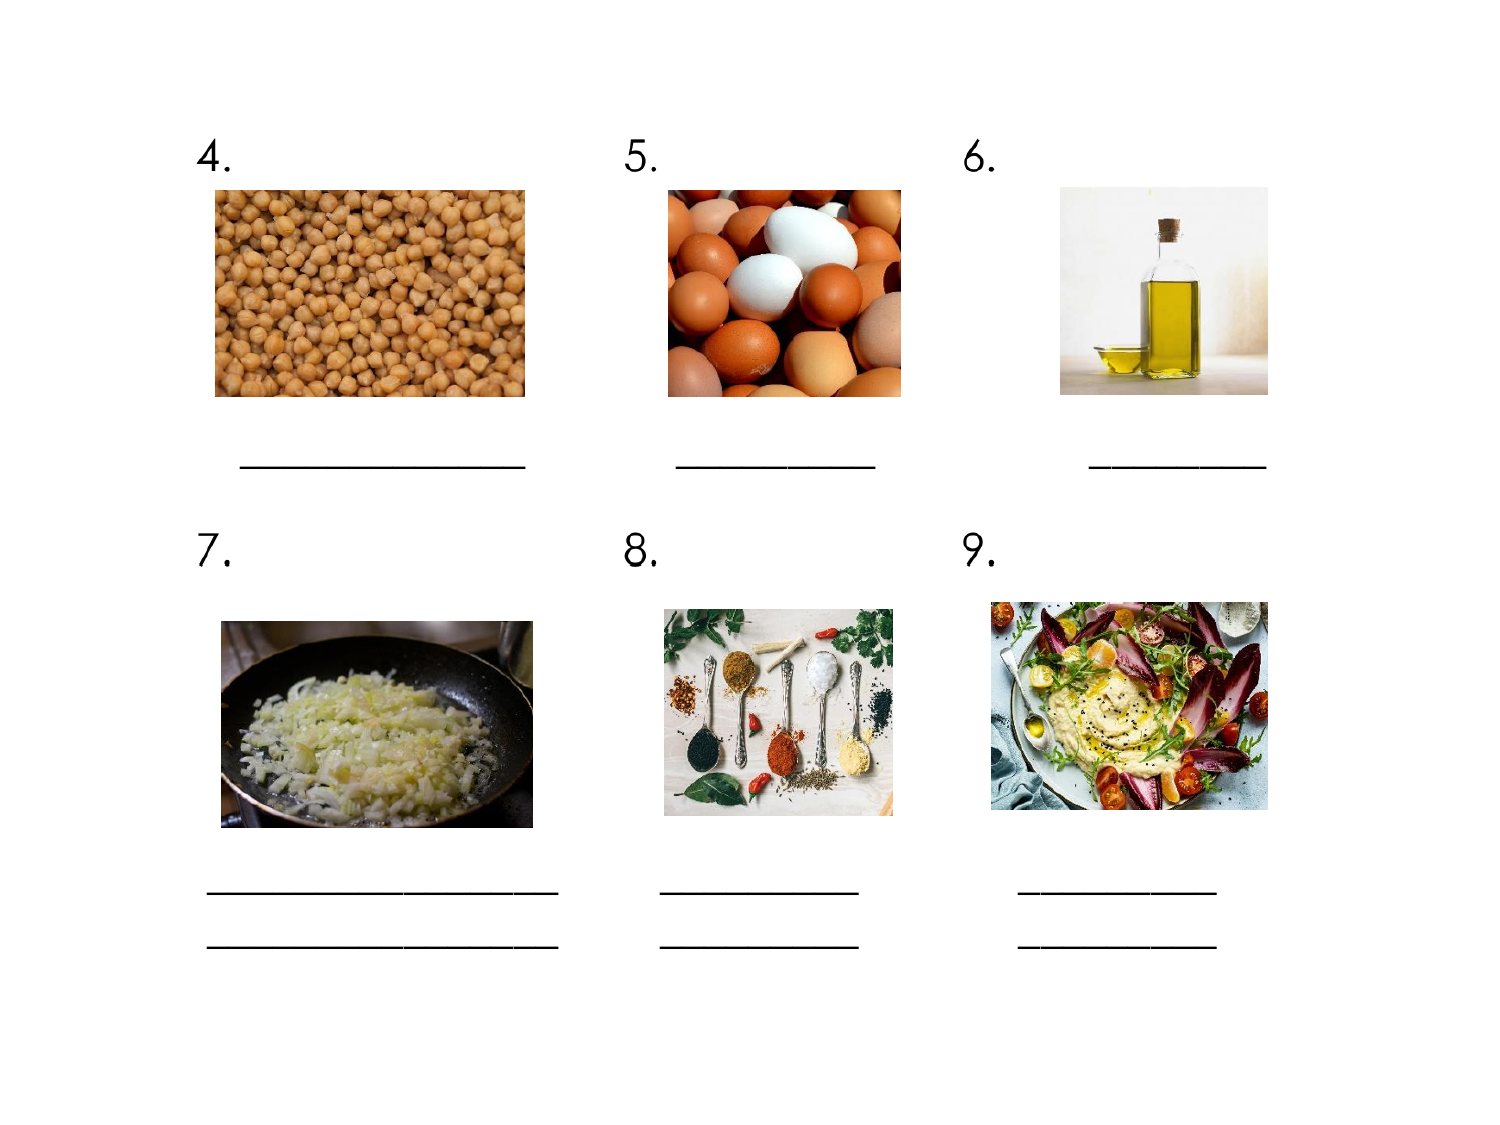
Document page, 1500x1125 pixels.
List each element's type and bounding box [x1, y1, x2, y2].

picture [99, 105, 1401, 1020]
